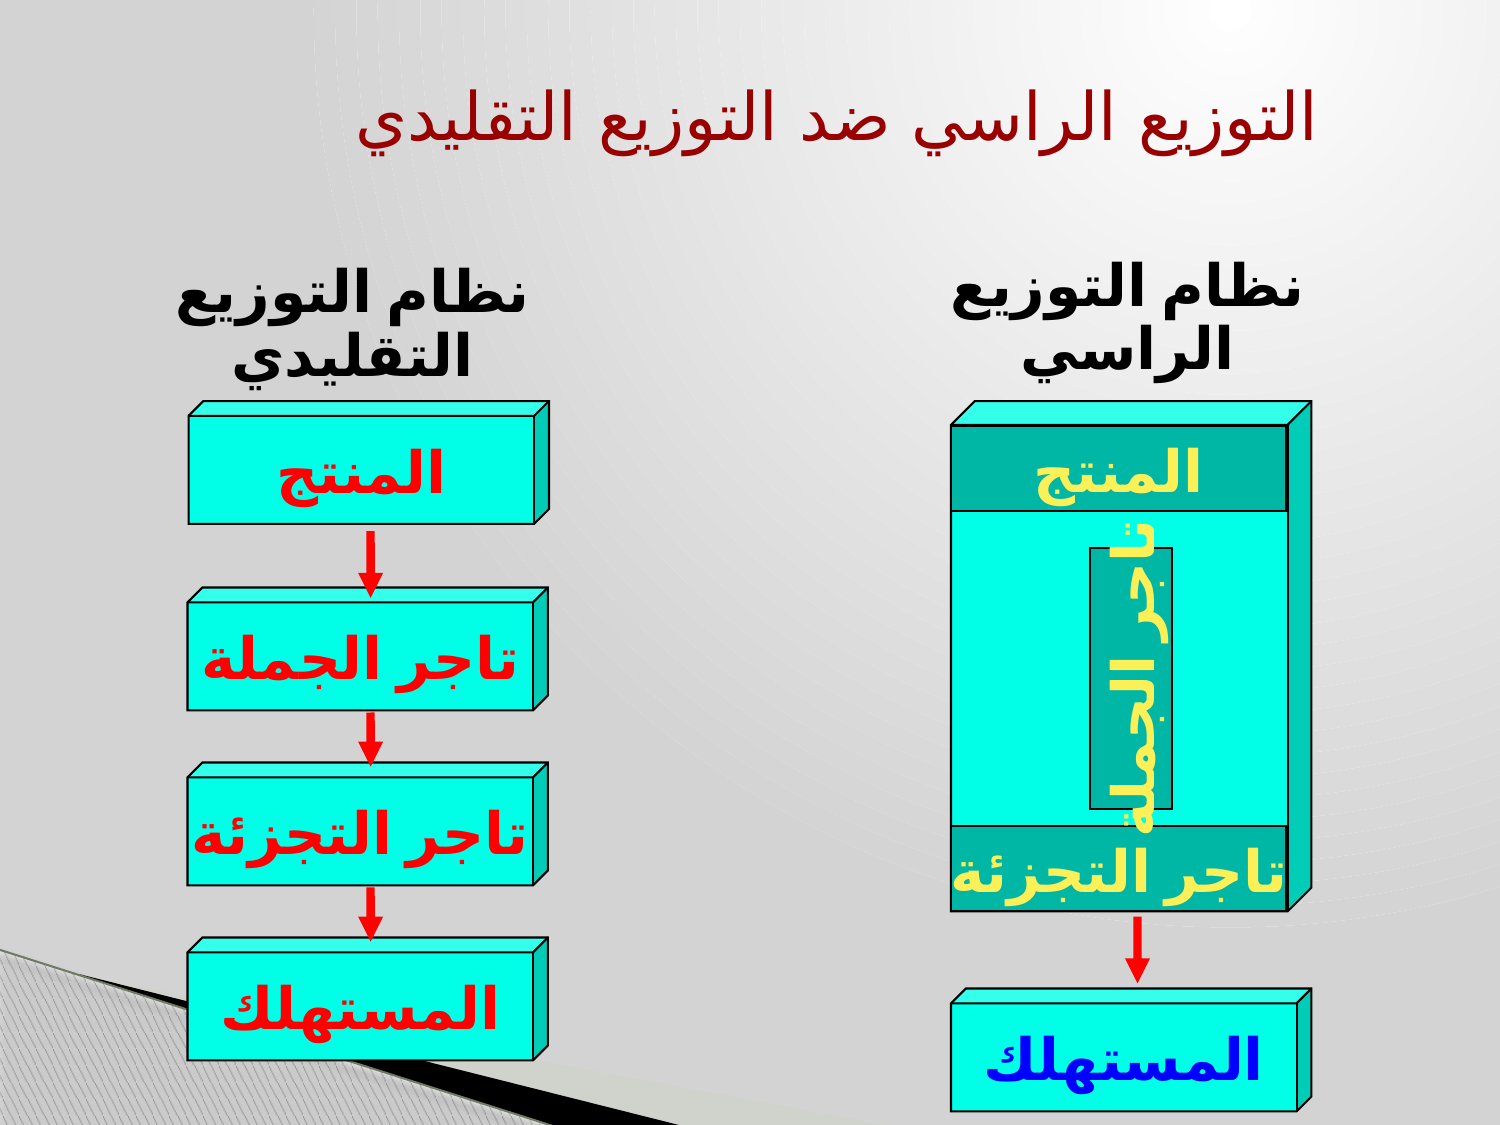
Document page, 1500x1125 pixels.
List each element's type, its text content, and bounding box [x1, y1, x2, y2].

text_box المنتج [950, 425, 1287, 512]
text_box المنتج [188, 401, 549, 524]
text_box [187, 896, 549, 1061]
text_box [950, 916, 1312, 1112]
text_box نظام التوزيع التقليدي [212, 237, 513, 400]
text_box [187, 721, 549, 886]
text_box التوزيع الراسي ضد التوزيع التقليدي [212, 62, 1463, 164]
text_box نظام التوزيع الراسي [975, 231, 1300, 394]
text_box تاجر التجزئة [950, 826, 1287, 912]
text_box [187, 530, 549, 711]
text_box تاجر الجملة [1089, 547, 1172, 809]
text_box [951, 401, 1312, 912]
